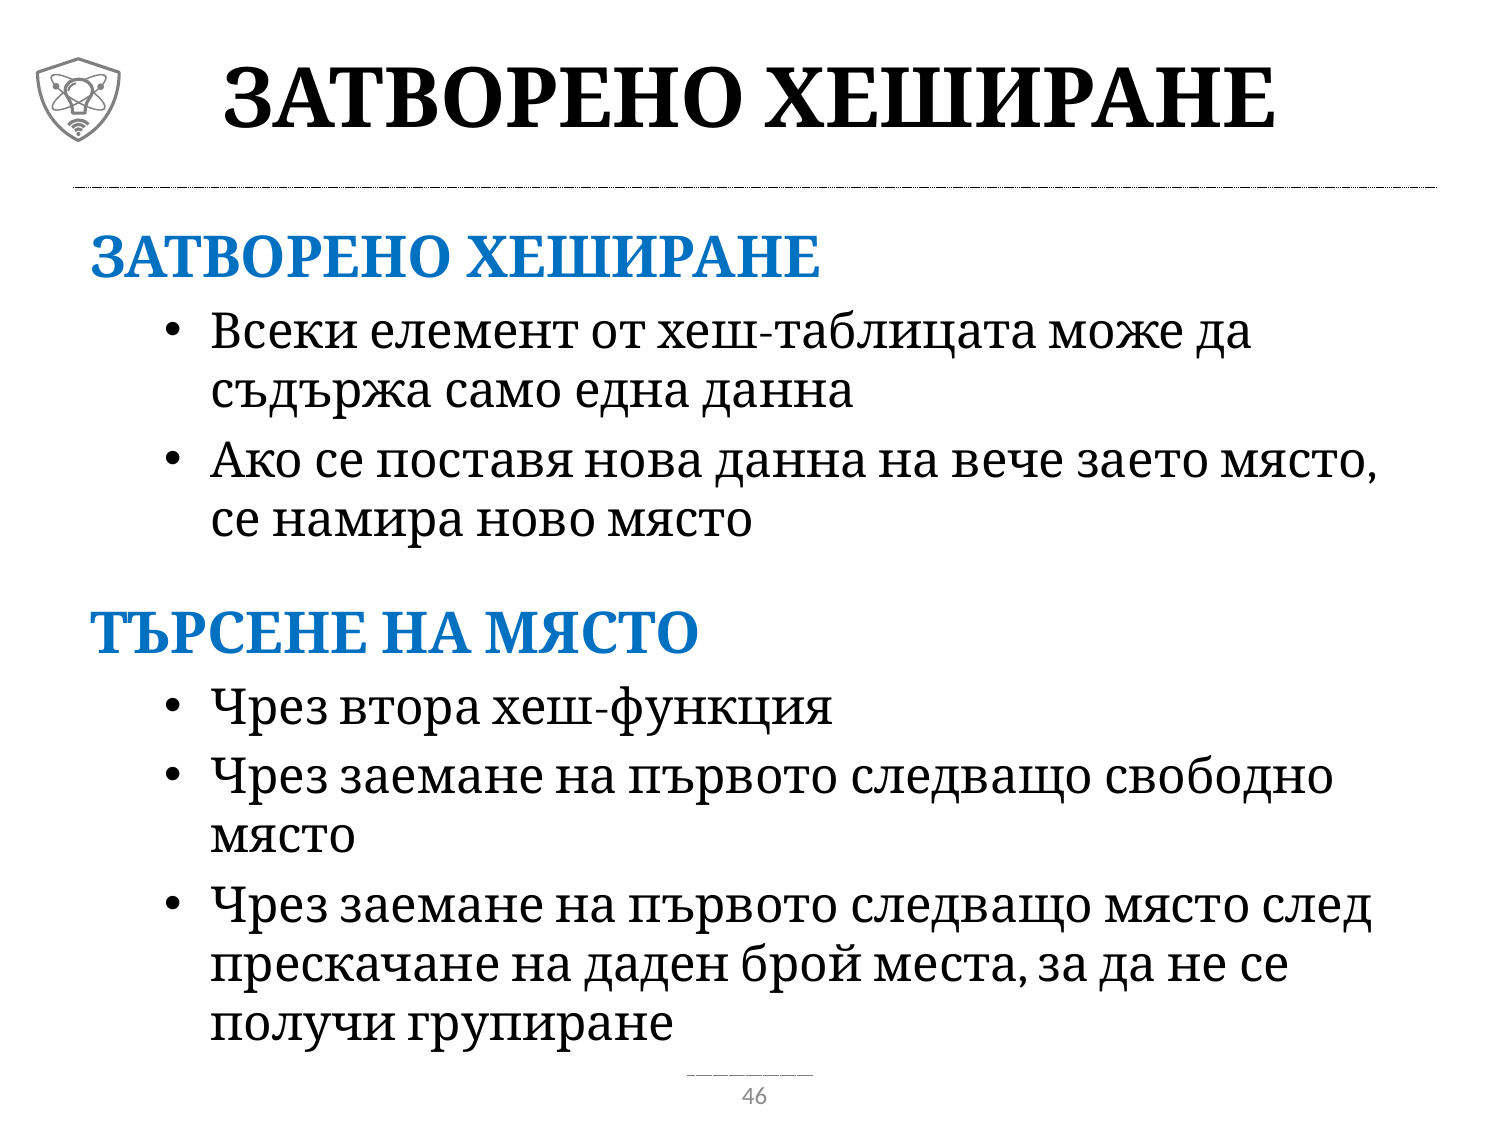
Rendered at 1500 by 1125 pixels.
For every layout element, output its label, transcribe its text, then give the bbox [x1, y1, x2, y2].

title Затворено хеширане [0, 0, 1500, 188]
slide_number 46 [579, 1065, 930, 1125]
list Затворено хеширане Всеки елемент от хеш-таблицата може да съдържа само една данна Ако се поставя нова данна на вече заето място, се намира ново място Търсене на място Чрез втора хеш-функция Чрез заемане на първото следващо свободно място Чрез заемане на първото следващо място след прескачане на даден брой места, за да не се получи групиране [75, 212, 1450, 1063]
